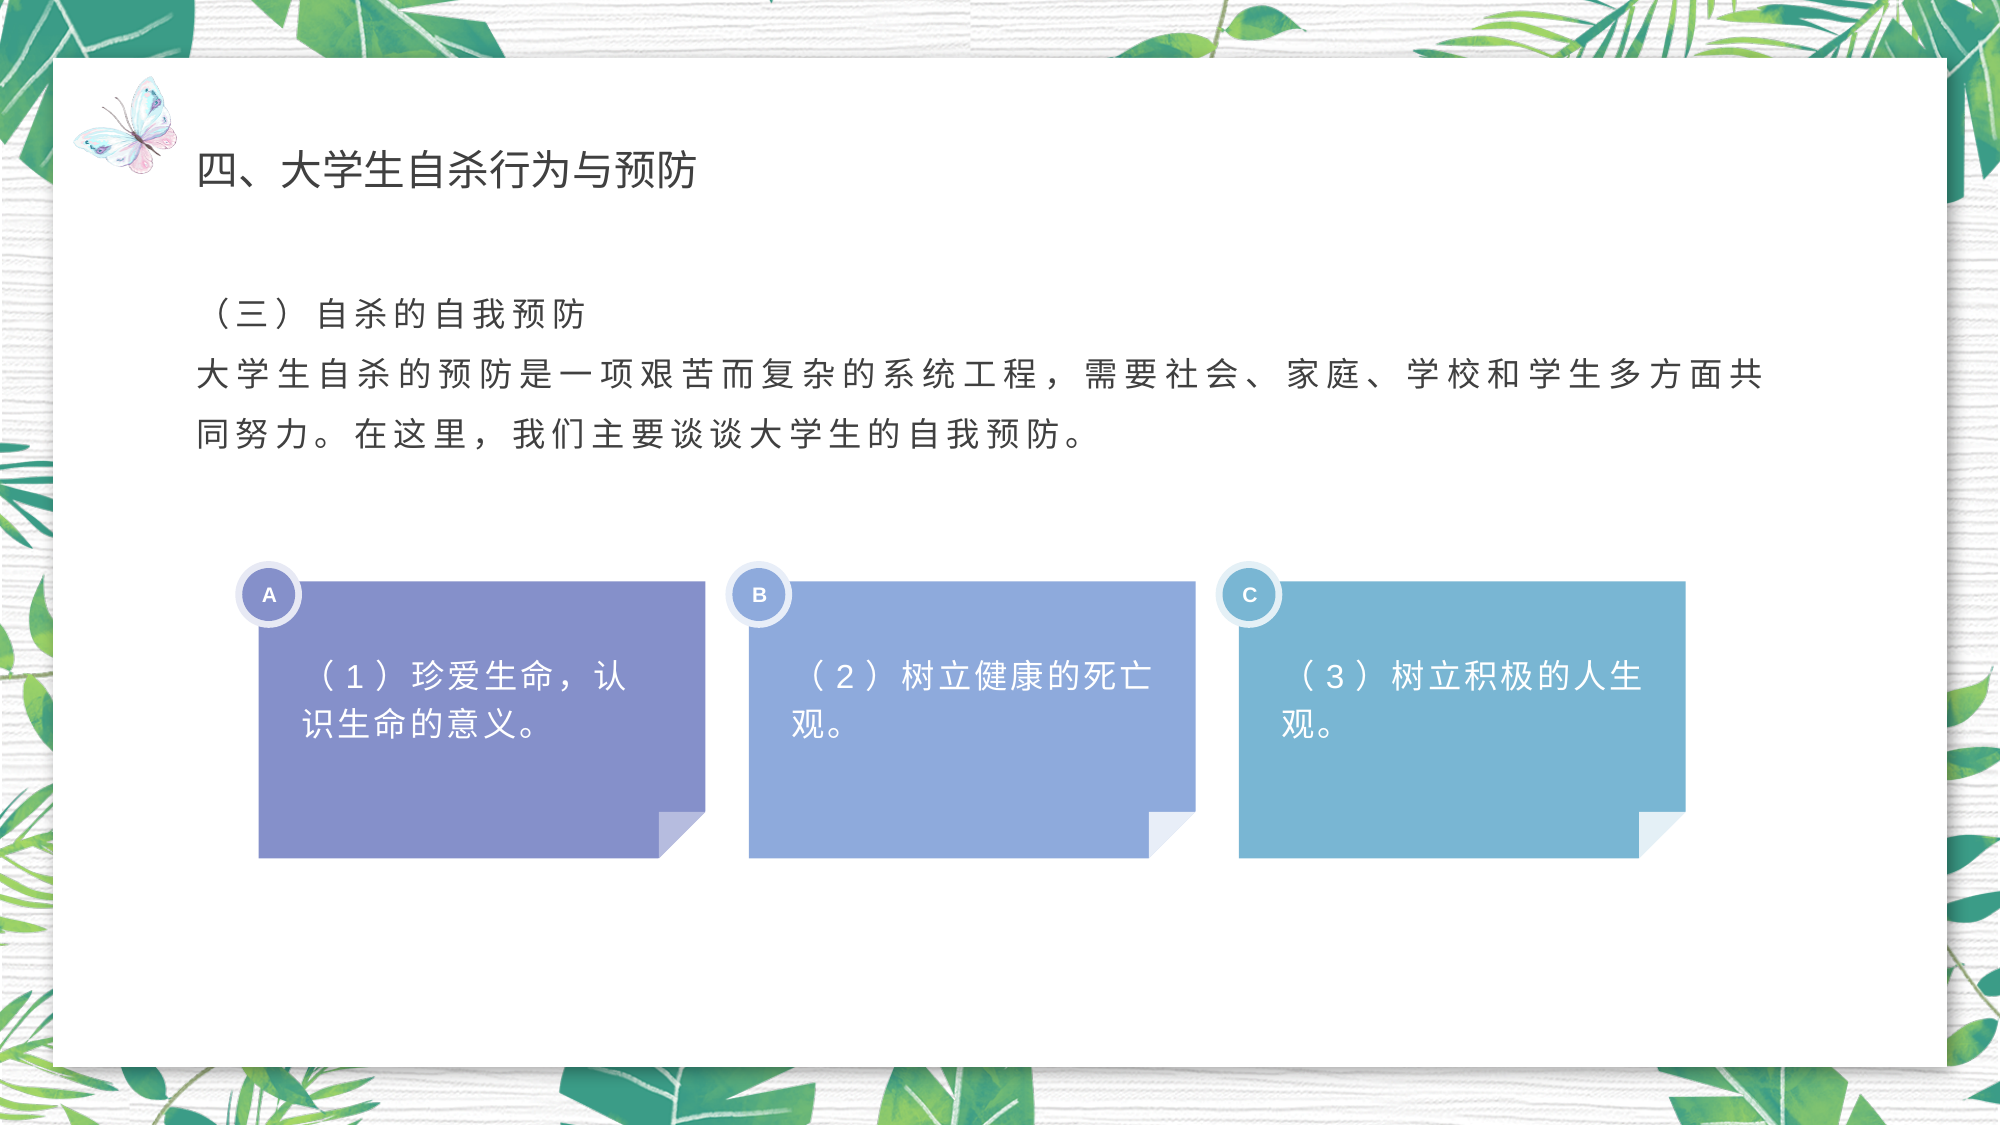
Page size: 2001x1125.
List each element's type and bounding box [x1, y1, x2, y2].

text_box [0, 0, 2000, 1125]
picture [73, 76, 177, 174]
